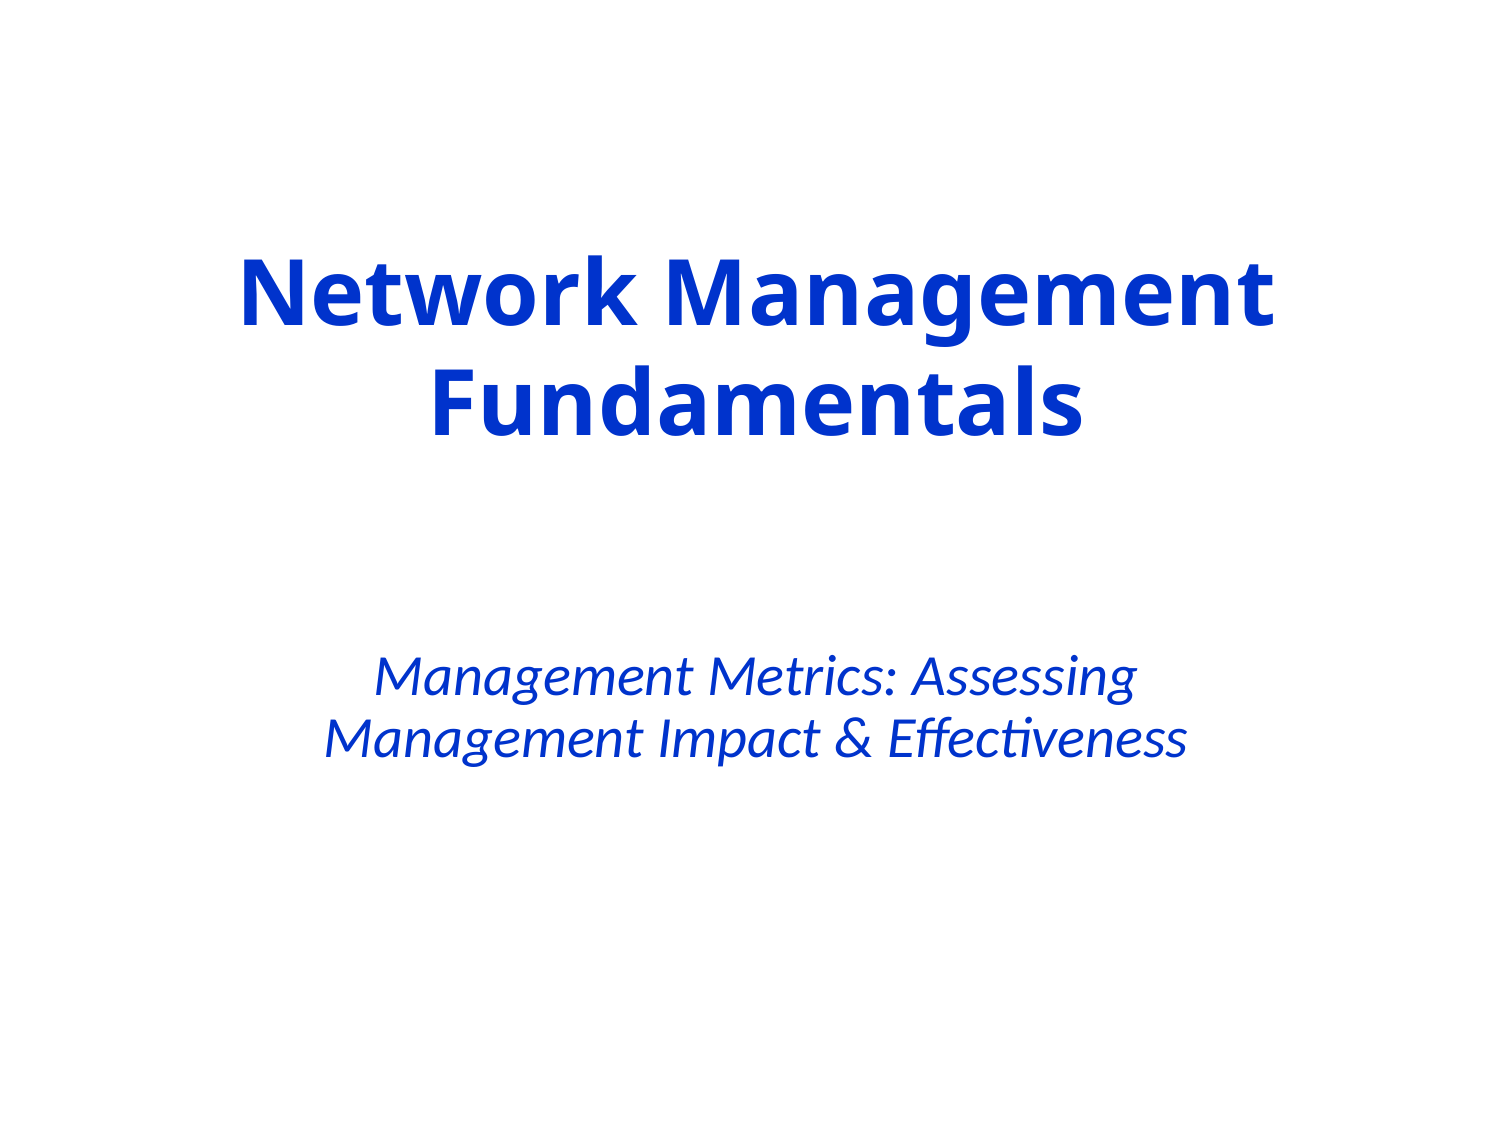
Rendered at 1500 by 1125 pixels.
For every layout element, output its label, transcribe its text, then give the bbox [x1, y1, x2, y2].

title Network Management Fundamentals [99, 162, 1413, 525]
text_box Management Metrics: Assessing Management Impact & Effectiveness [274, 637, 1238, 875]
